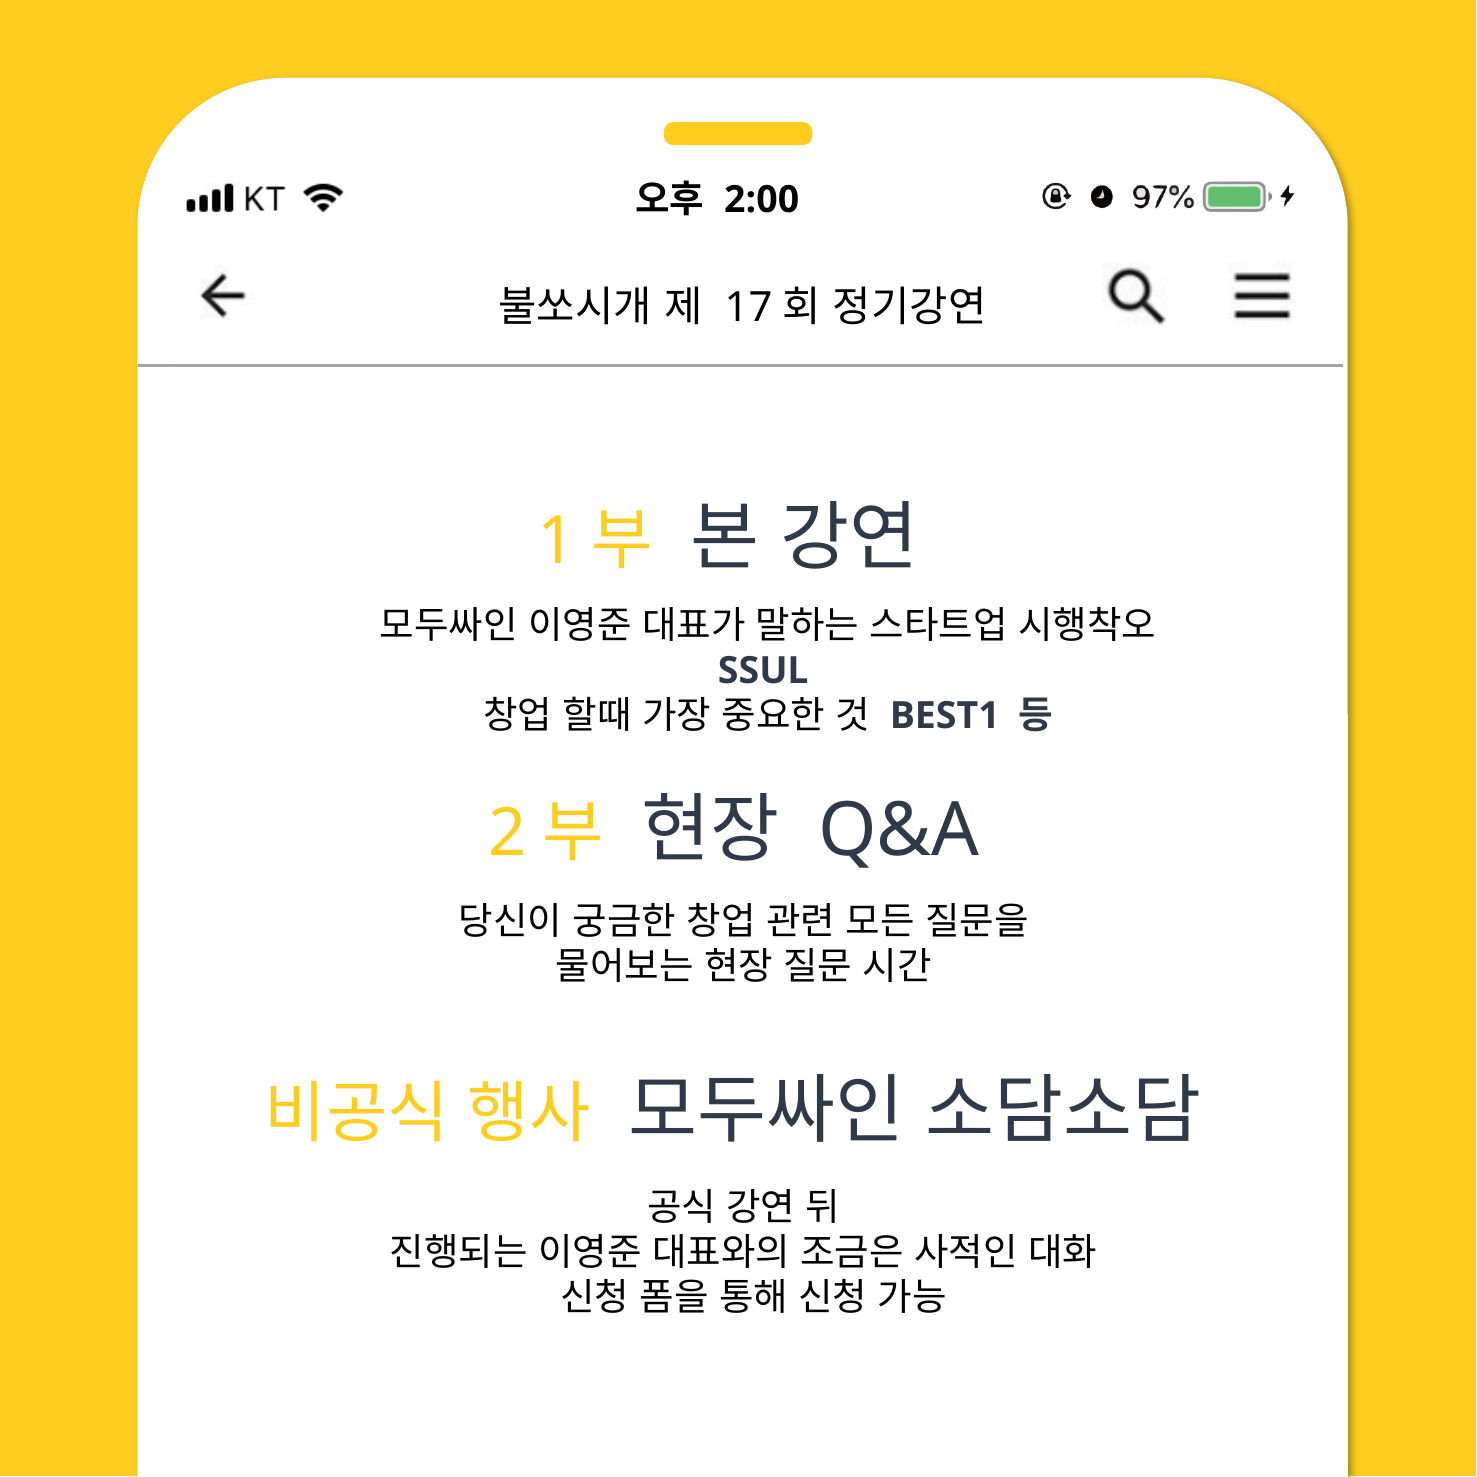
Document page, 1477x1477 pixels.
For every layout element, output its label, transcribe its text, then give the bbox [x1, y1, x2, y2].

text_box 공식 강연 뒤 진행되는 이영준 대표와의 조금은 사적인 대화 신청 폼을 통해 신청 가능 [289, 1175, 1199, 1371]
text_box 2부 현장 Q&A [470, 773, 1018, 878]
text_box 당신이 궁금한 창업 관련 모든 질문을 물어보는 현장 질문 시간 [289, 889, 1199, 1040]
text_box 모두싸인 이영준 대표가 말하는 스타트업 시행착오 SSUL 창업 할때 가장 중요한 것 BEST1 등 [313, 593, 1223, 744]
text_box [137, 77, 1348, 1477]
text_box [170, 228, 1317, 363]
text_box 비공식 행사 모두싸인 소담소담 [231, 1053, 1257, 1159]
text_box 1부 본 강연 [453, 481, 1024, 587]
text_box [663, 121, 813, 146]
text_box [170, 167, 1300, 228]
